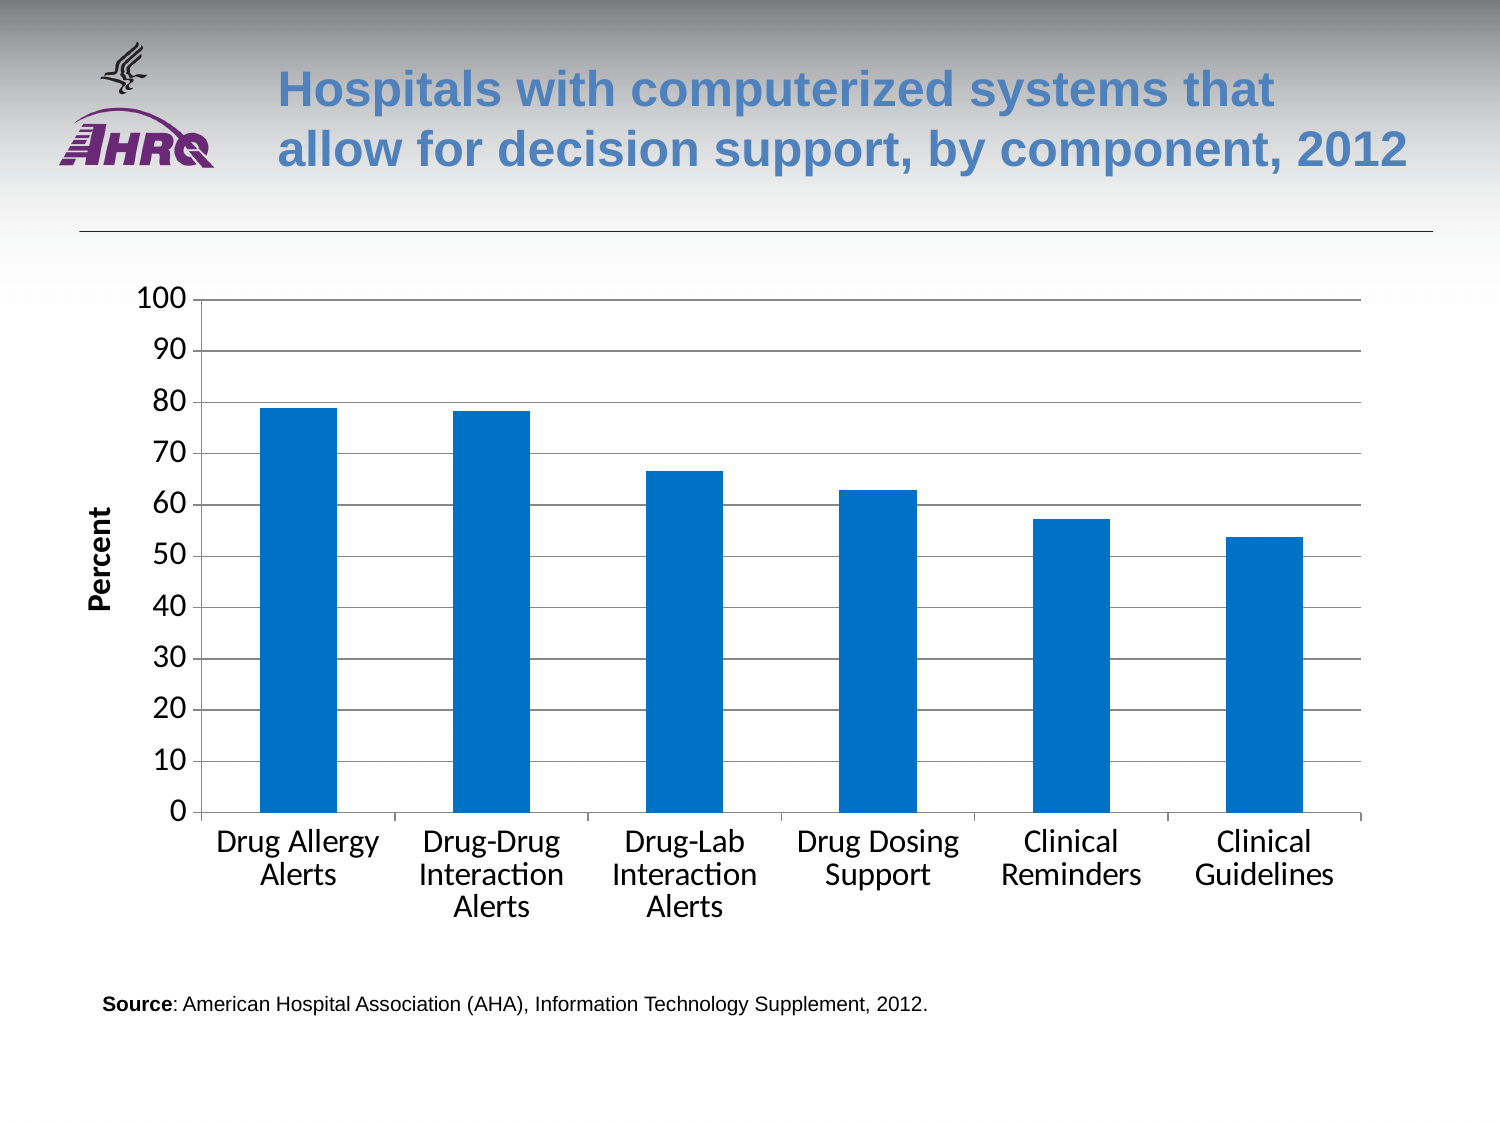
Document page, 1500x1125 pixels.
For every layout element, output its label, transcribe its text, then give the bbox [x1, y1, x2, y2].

title Hospitals with computerized systems that allow for decision support, by component, 2012 [262, 45, 1425, 188]
text_box Source: American Hospital Association (AHA), Information Technology Supplement, 2012. [87, 991, 1163, 1024]
chart [74, 262, 1426, 983]
picture [0, 0, 1500, 1125]
